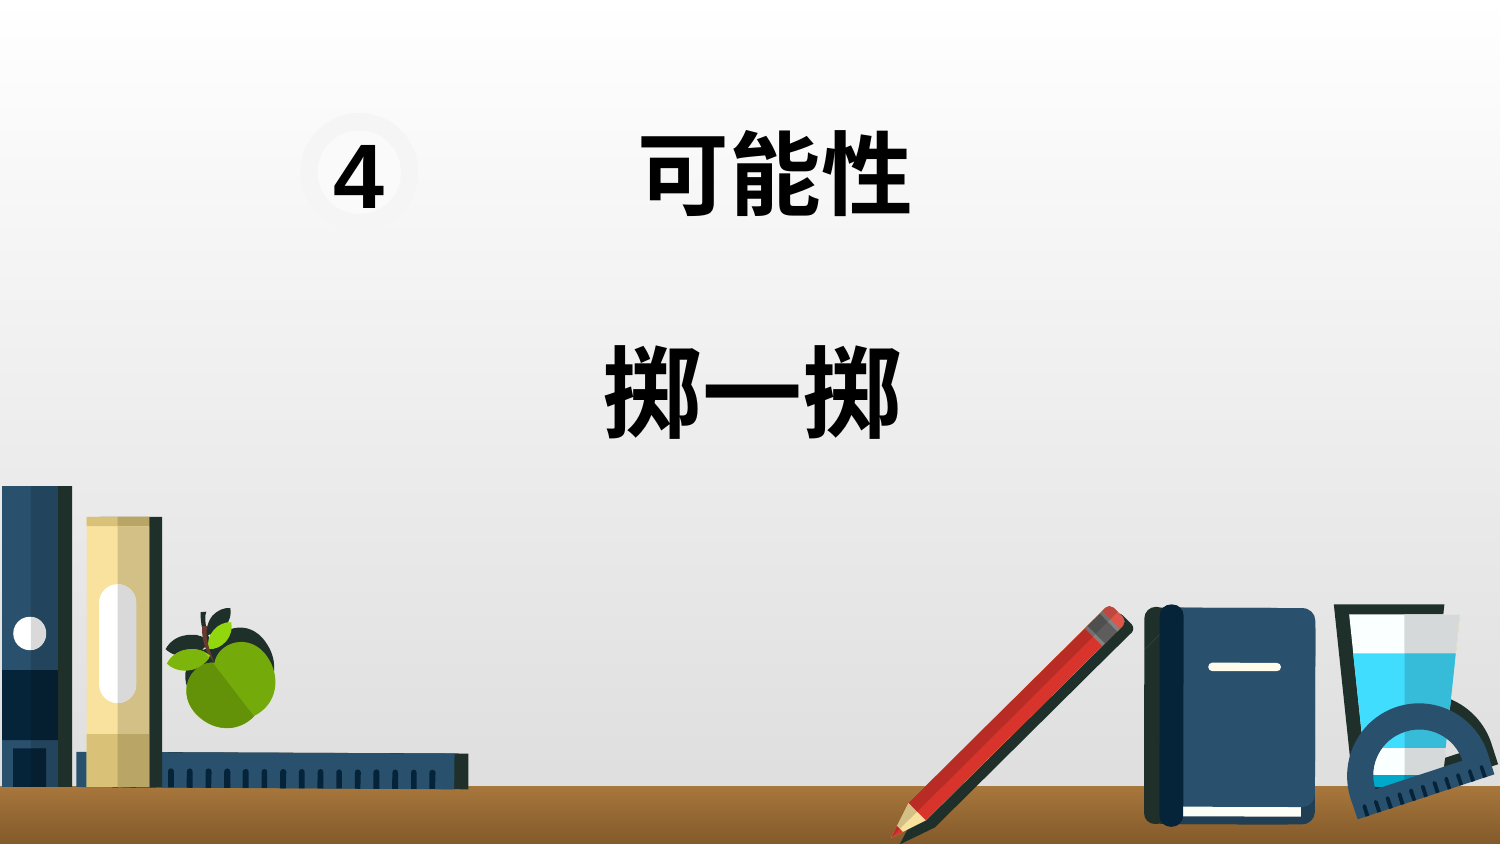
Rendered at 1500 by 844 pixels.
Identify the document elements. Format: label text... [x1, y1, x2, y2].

text_box [1134, 786, 1500, 844]
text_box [1143, 604, 1316, 827]
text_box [86, 516, 163, 787]
text_box [0, 786, 891, 844]
text_box 掷一掷 [14, 323, 1491, 459]
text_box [891, 605, 1134, 844]
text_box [1, 486, 73, 787]
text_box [165, 607, 282, 735]
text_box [76, 751, 469, 790]
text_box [1333, 604, 1499, 820]
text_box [300, 109, 1160, 236]
